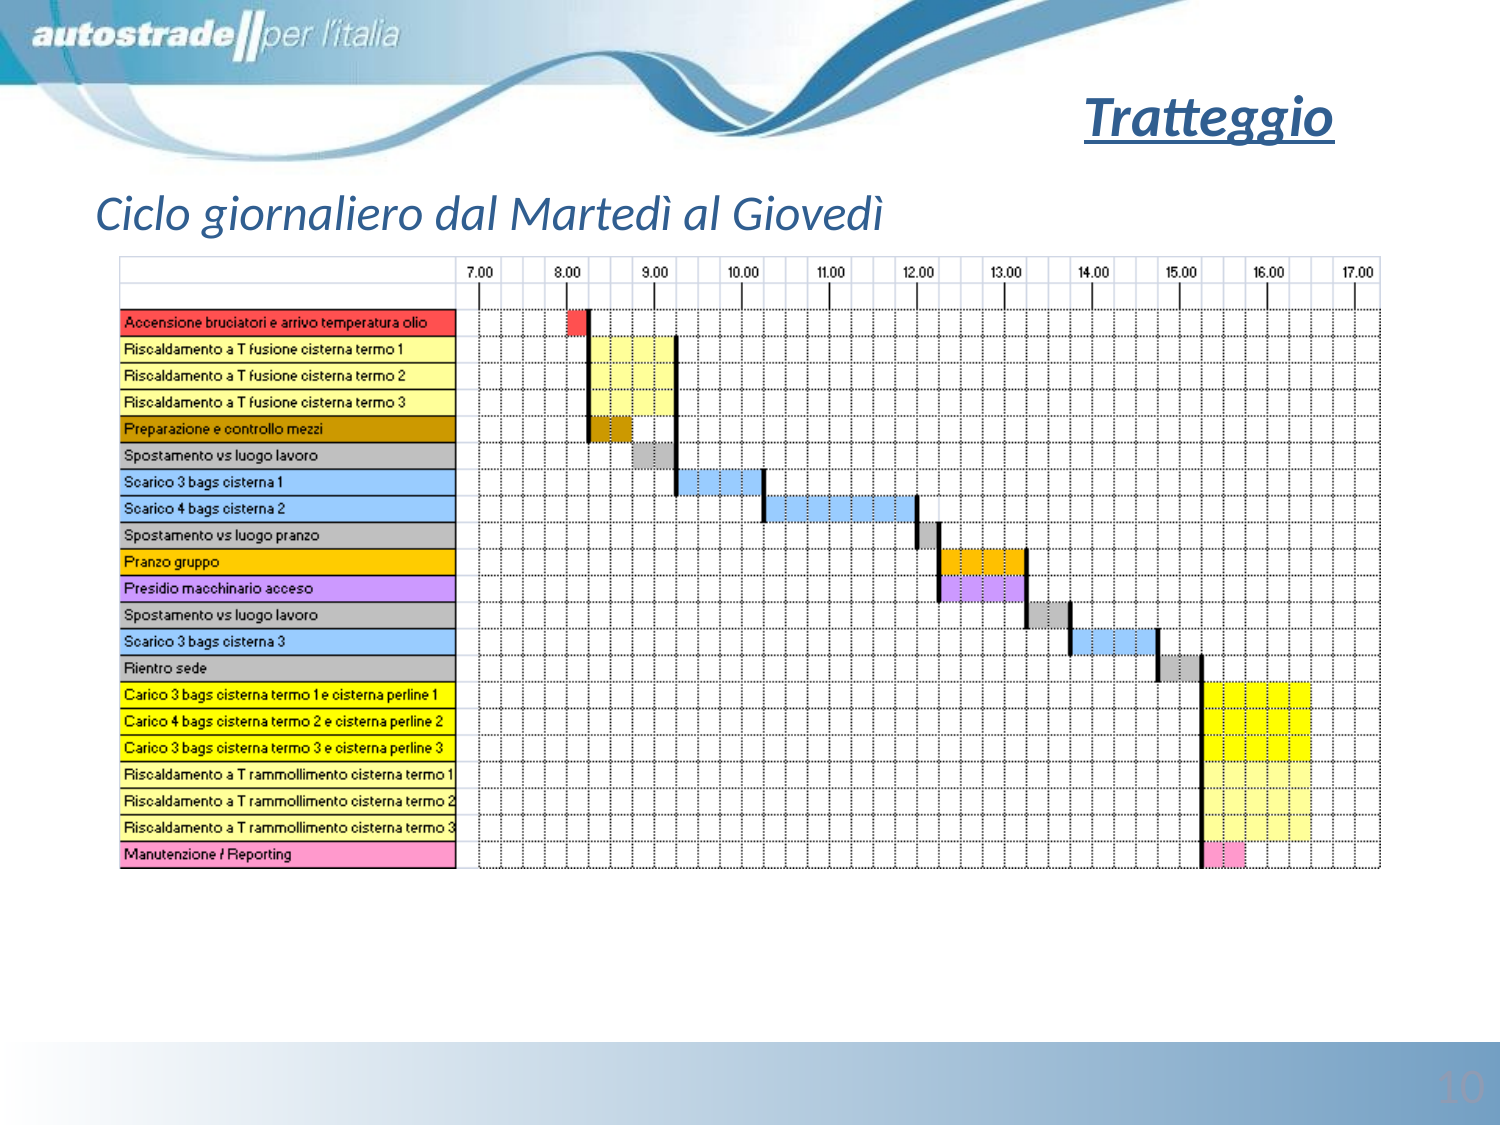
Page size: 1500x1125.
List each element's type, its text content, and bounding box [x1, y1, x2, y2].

picture [119, 255, 1381, 869]
slide_number 9 [0, 1042, 1500, 1125]
text_box Ciclo giornaliero dal Martedì al Giovedì [80, 172, 900, 248]
picture [0, 0, 1207, 176]
text_box Tratteggio [1069, 70, 1350, 156]
